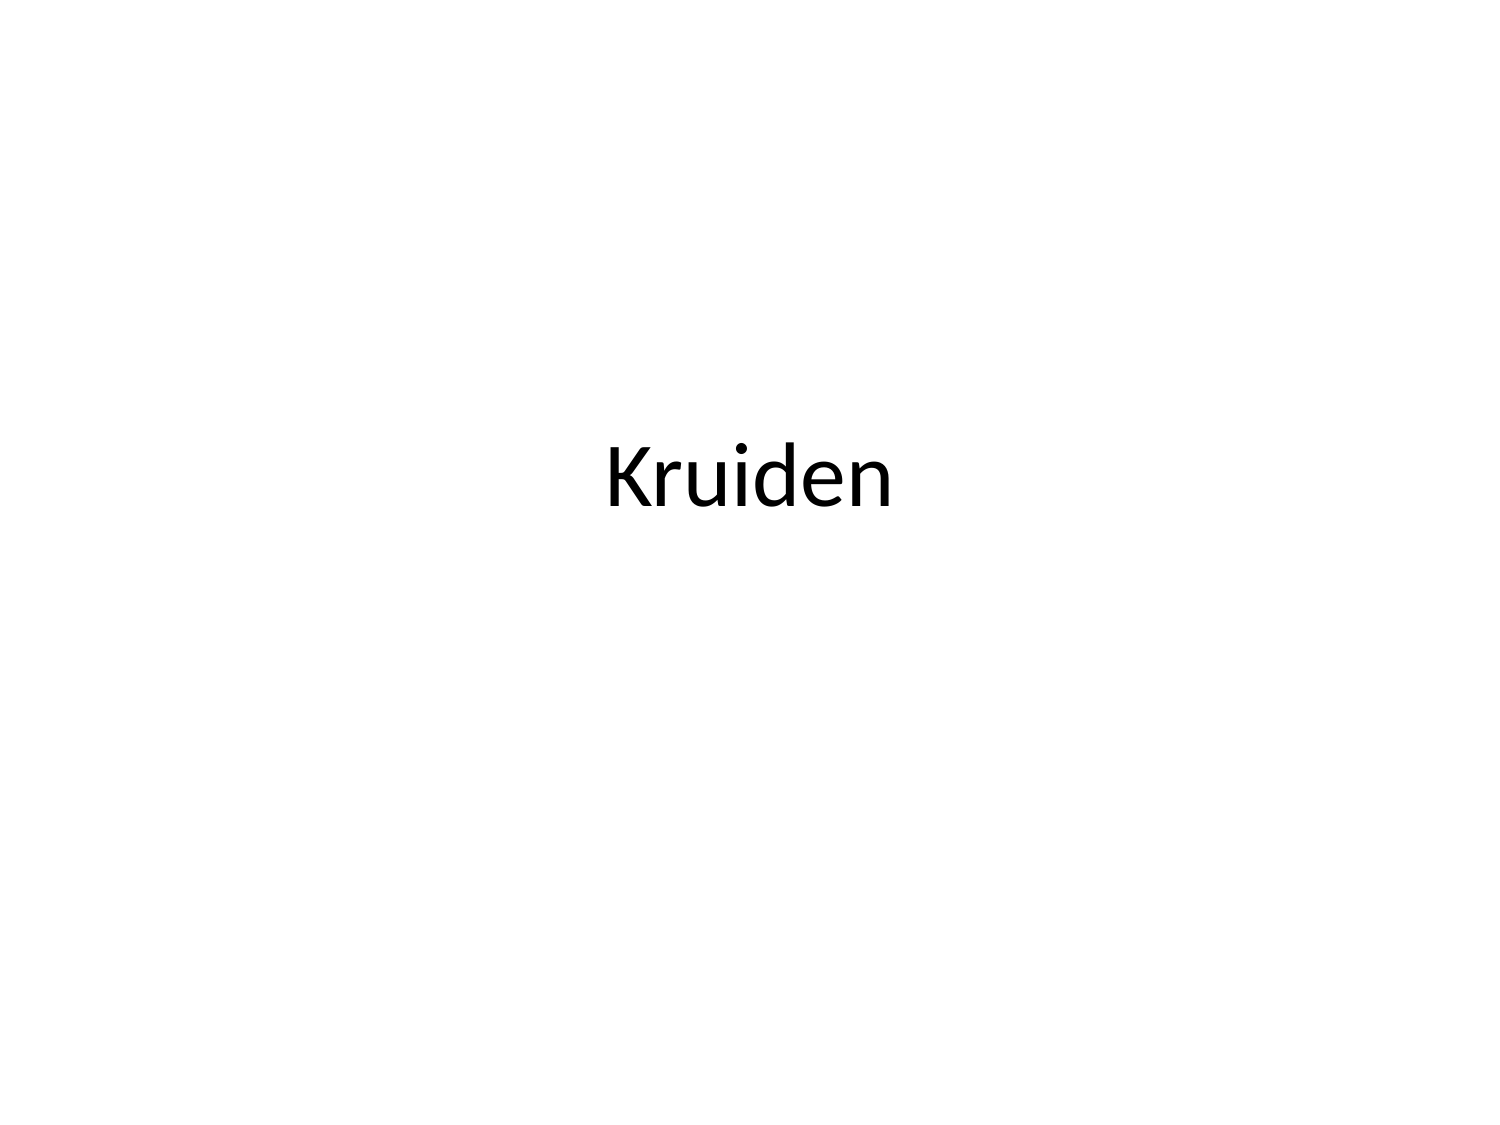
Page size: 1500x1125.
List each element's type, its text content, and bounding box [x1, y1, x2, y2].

title Kruiden [112, 349, 1388, 591]
